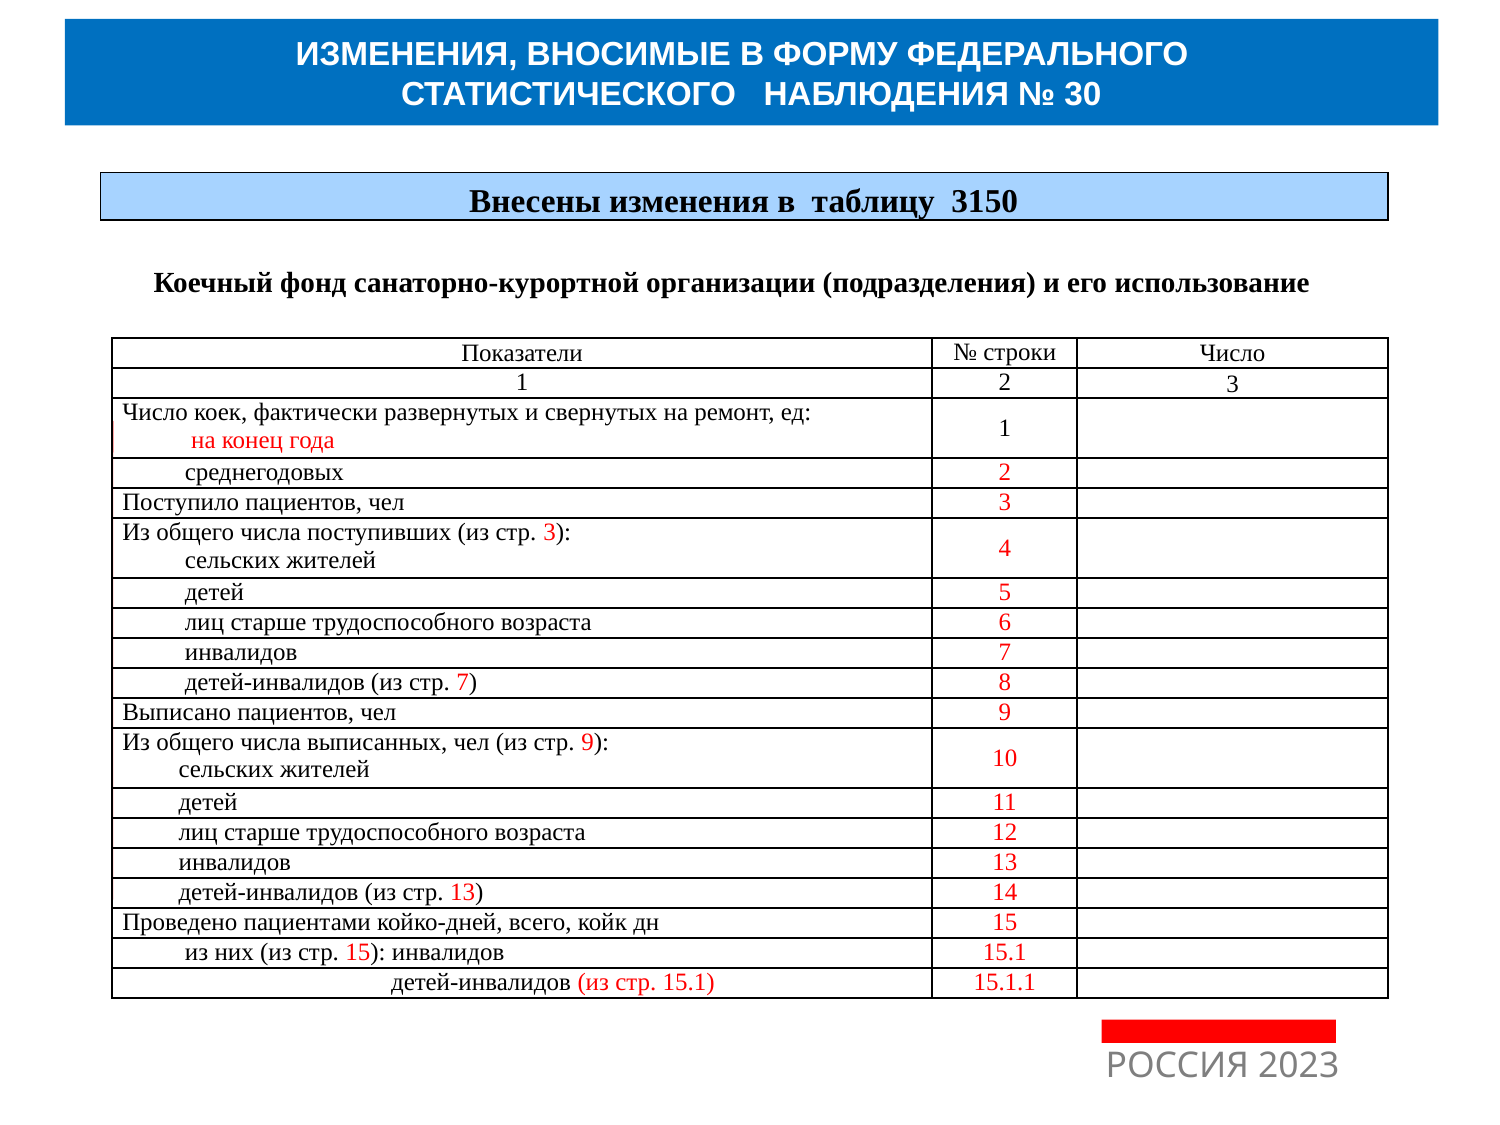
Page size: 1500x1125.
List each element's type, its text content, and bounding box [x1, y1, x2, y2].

table_cell [1078, 399, 1387, 457]
table_cell 11 [933, 789, 1076, 817]
table_cell [1078, 669, 1387, 697]
table_header № строки [933, 339, 1076, 367]
text_box Коечный фонд санаторно-курортной организации (подразделения) и его использование [88, 255, 1376, 306]
table_cell [1078, 849, 1387, 877]
table_cell 1 [933, 399, 1076, 457]
table_cell Выписано пациентов, чел [113, 699, 931, 727]
table_cell детей [113, 579, 931, 607]
table_cell 15.1 [933, 939, 1076, 967]
table_cell 8 [933, 669, 1076, 697]
table_cell [1078, 969, 1387, 997]
table_cell 2 [933, 459, 1076, 487]
table_cell 5 [933, 579, 1076, 607]
table_cell [1078, 609, 1387, 637]
table_cell детей-инвалидов (из стр. 7) [113, 669, 931, 697]
table_cell Поступило пациентов, чел [113, 489, 931, 517]
table_cell [1078, 819, 1387, 847]
table_cell 1 [113, 369, 931, 397]
table_cell 2 [933, 369, 1076, 397]
table_cell 10 [933, 729, 1076, 787]
table_cell 6 [933, 609, 1076, 637]
table_cell 3 [933, 489, 1076, 517]
table_cell инвалидов [113, 639, 931, 667]
table_cell [1078, 879, 1387, 907]
table_cell [1078, 909, 1387, 937]
table_cell Проведено пациентами койко-дней, всего, койк дн [113, 909, 931, 937]
text_box [171, 101, 1412, 232]
table_cell детей [113, 789, 931, 817]
table_cell [1078, 699, 1387, 727]
table_cell лиц старше трудоспособного возраста [113, 819, 931, 847]
subtitle РОССИЯ 2023 [1089, 1042, 1372, 1114]
table_cell Из общего числа выписанных, чел (из стр. 9): сельских жителей [113, 729, 931, 787]
table_header Число [1078, 339, 1387, 367]
table_cell 15 [933, 909, 1076, 937]
table_cell Число коек, фактически развернутых и свернутых на ремонт, ед: на конец года [113, 399, 931, 457]
table_cell [1078, 459, 1387, 487]
table_cell 12 [933, 819, 1076, 847]
table_cell 9 [933, 699, 1076, 727]
table_cell [1078, 519, 1387, 577]
table_cell среднегодовых [113, 459, 931, 487]
table_cell 4 [933, 519, 1076, 577]
table_cell детей-инвалидов (из стр. 13) [113, 879, 931, 907]
table_cell 13 [933, 849, 1076, 877]
text_box [1101, 1019, 1336, 1043]
table_cell инвалидов [113, 849, 931, 877]
table_cell Из общего числа поступивших (из стр. 3): сельских жителей [113, 519, 931, 577]
table_cell детей-инвалидов (из стр. 15.1) [113, 969, 931, 997]
table_cell [1078, 579, 1387, 607]
table_cell 15.1.1 [933, 969, 1076, 997]
table_cell [1078, 939, 1387, 967]
table_cell из них (из стр. 15): инвалидов [113, 939, 931, 967]
table_cell [1078, 729, 1387, 787]
text_box ИЗМЕНЕНИЯ, ВНОСИМЫЕ В ФОРМУ ФЕДЕРАЛЬНОГО СТАТИСТИЧЕСКОГО НАБЛЮДЕНИЯ № 30 [63, 17, 1441, 128]
table_cell 7 [933, 639, 1076, 667]
table_cell 14 [933, 879, 1076, 907]
table_cell [1078, 489, 1387, 517]
table_header Показатели [113, 339, 931, 367]
table_cell лиц старше трудоспособного возраста [113, 609, 931, 637]
table_cell [1078, 789, 1387, 817]
table_cell 3 [1078, 369, 1387, 397]
table_cell [1078, 639, 1387, 667]
text_box Внесены изменения в таблицу 3150 [100, 172, 1388, 221]
